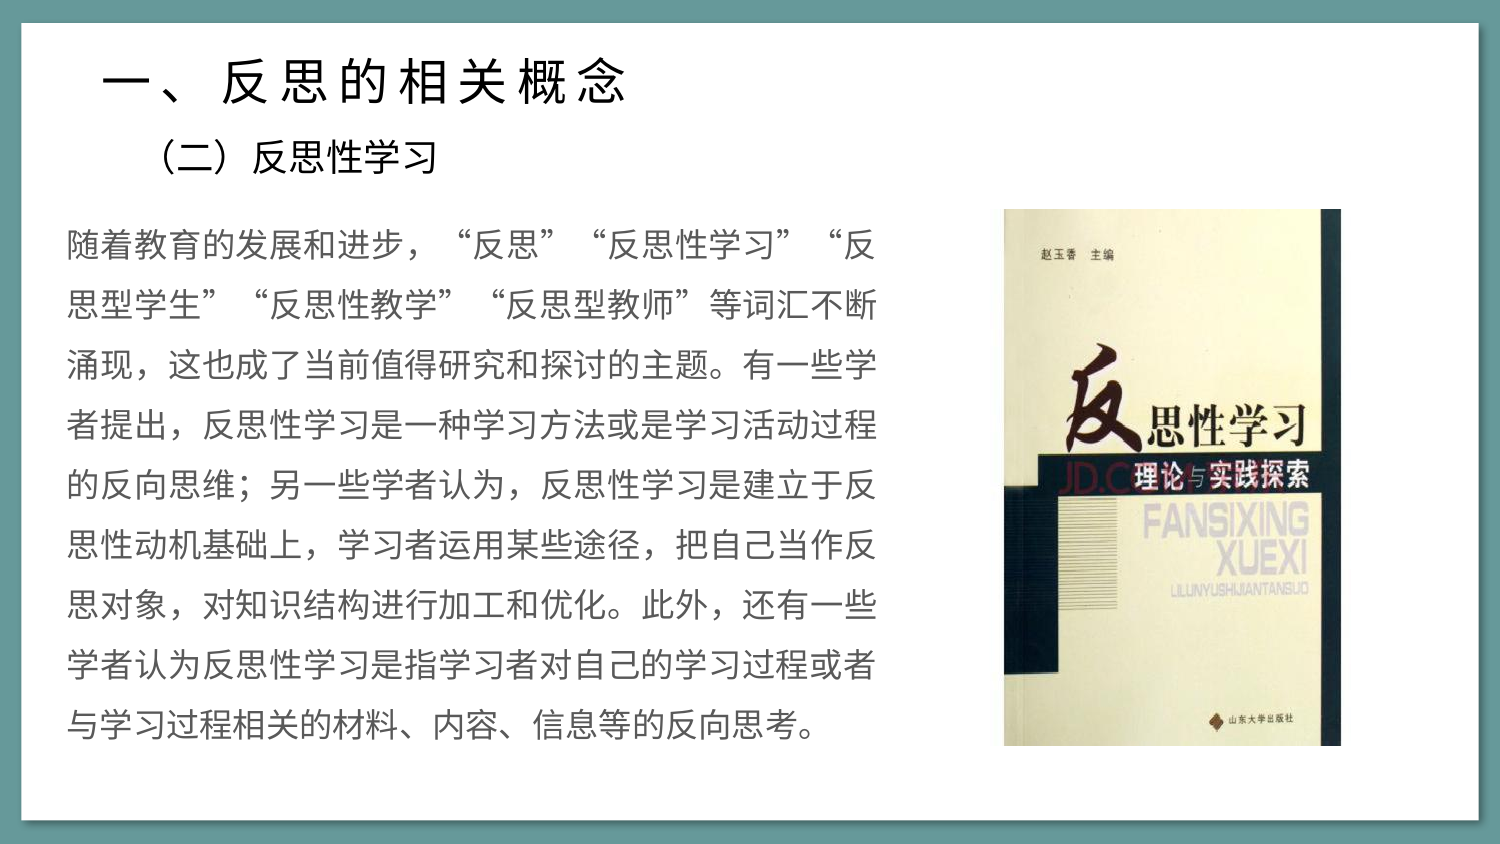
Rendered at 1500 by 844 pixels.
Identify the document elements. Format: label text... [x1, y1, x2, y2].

text_box （二）反思性学习 [124, 126, 454, 187]
picture [926, 209, 1417, 746]
text_box 一、反思的相关概念 [88, 43, 788, 117]
text_box 随着教育的发展和进步，“反思”“反思性学习”“反思型学生”“反思性教学”“反思型教师”等词汇不断涌现，这也成了当前值得研究和探讨的主题。有一些学者提出，反思性学习是一种学习方法或是学习活动过程的反向思维；另一些学者认为，反思性学习是建立于反思性动机基础上，学习者运用某些途径，把自己当作反思对象，对知识结构进行加工和优化。此外，还有一些学者认为反思性学习是指学习者对自己的学习过程或者与学习过程相关的材料、内容、信息等的反向思考。 [52, 197, 893, 752]
